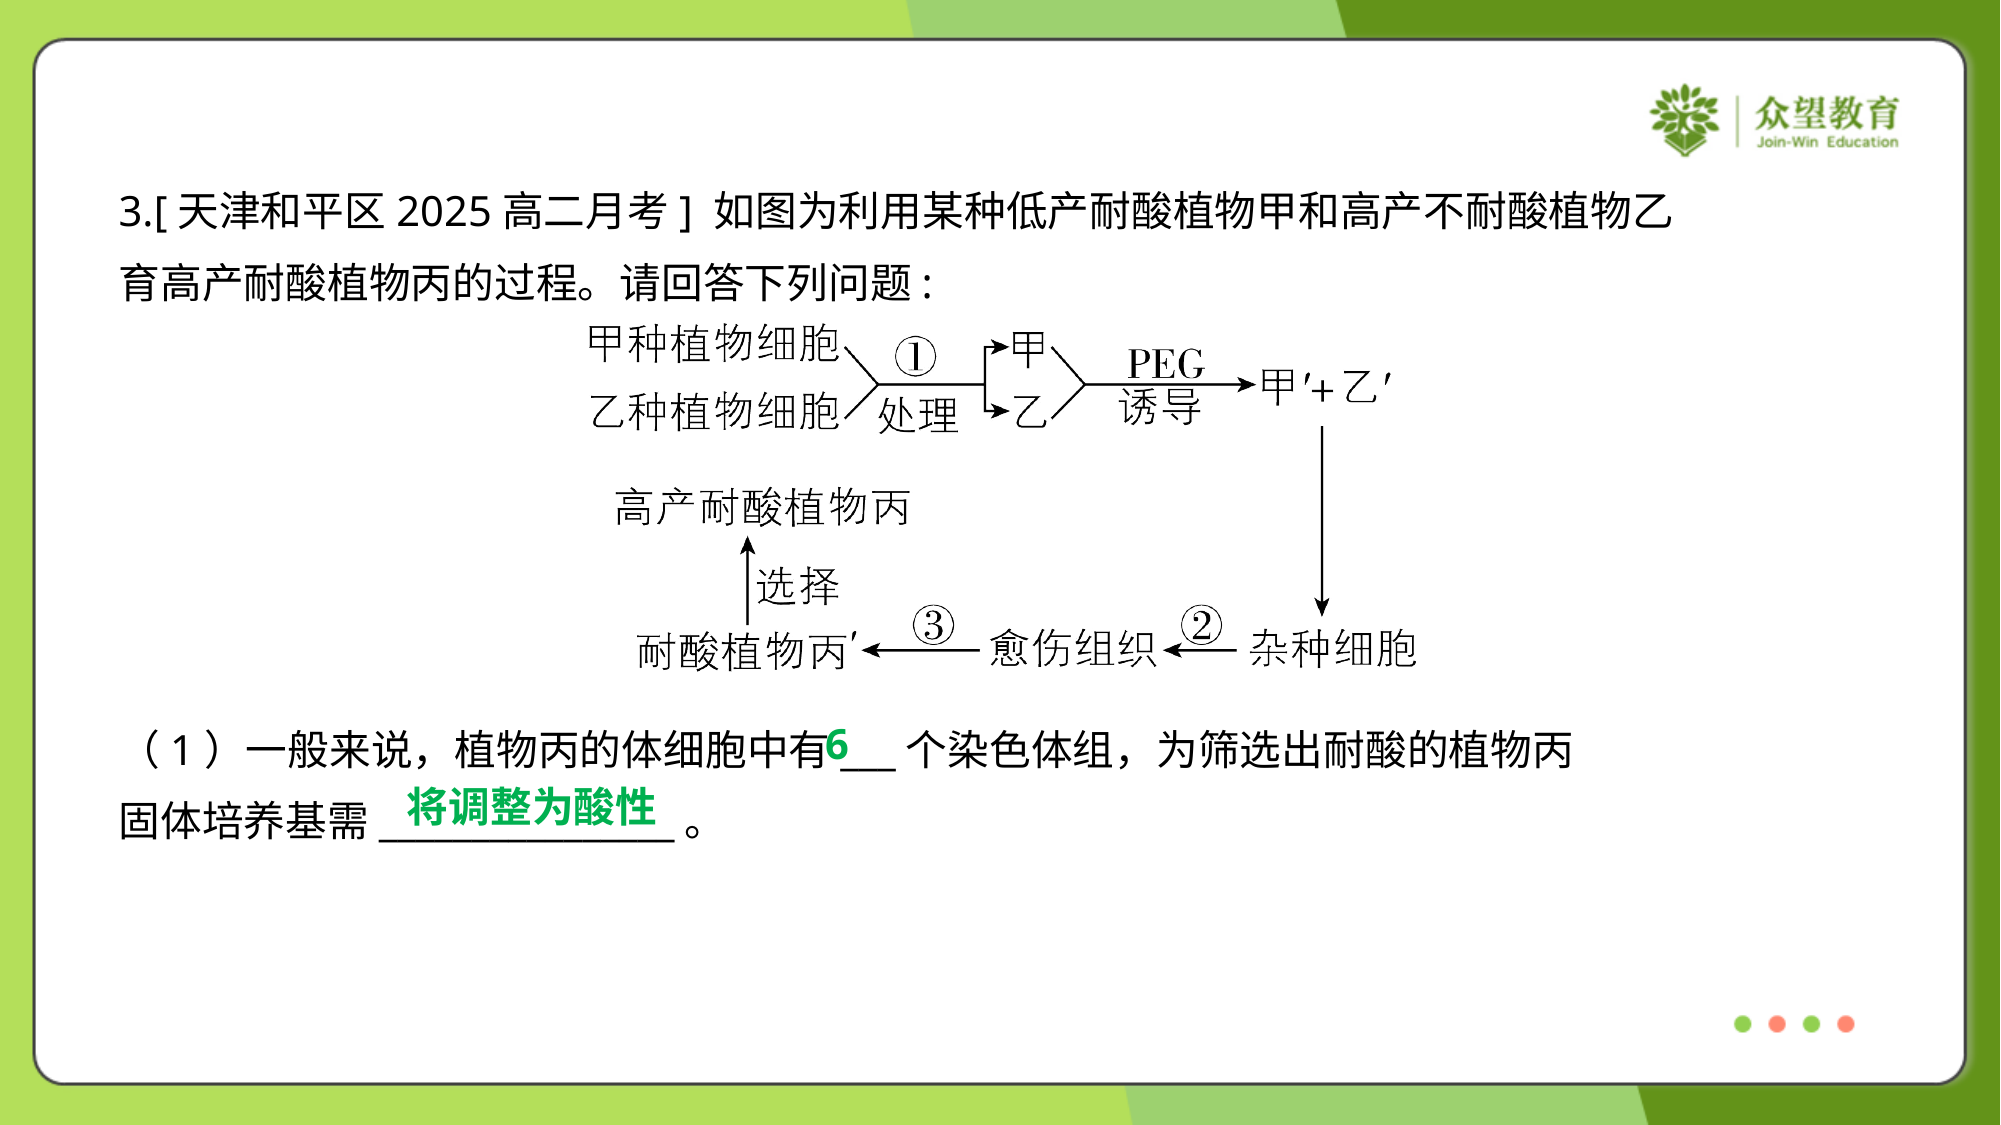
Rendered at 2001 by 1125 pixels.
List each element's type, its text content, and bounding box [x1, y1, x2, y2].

picture [0, 0, 2000, 1125]
text_box 6 [809, 692, 865, 760]
